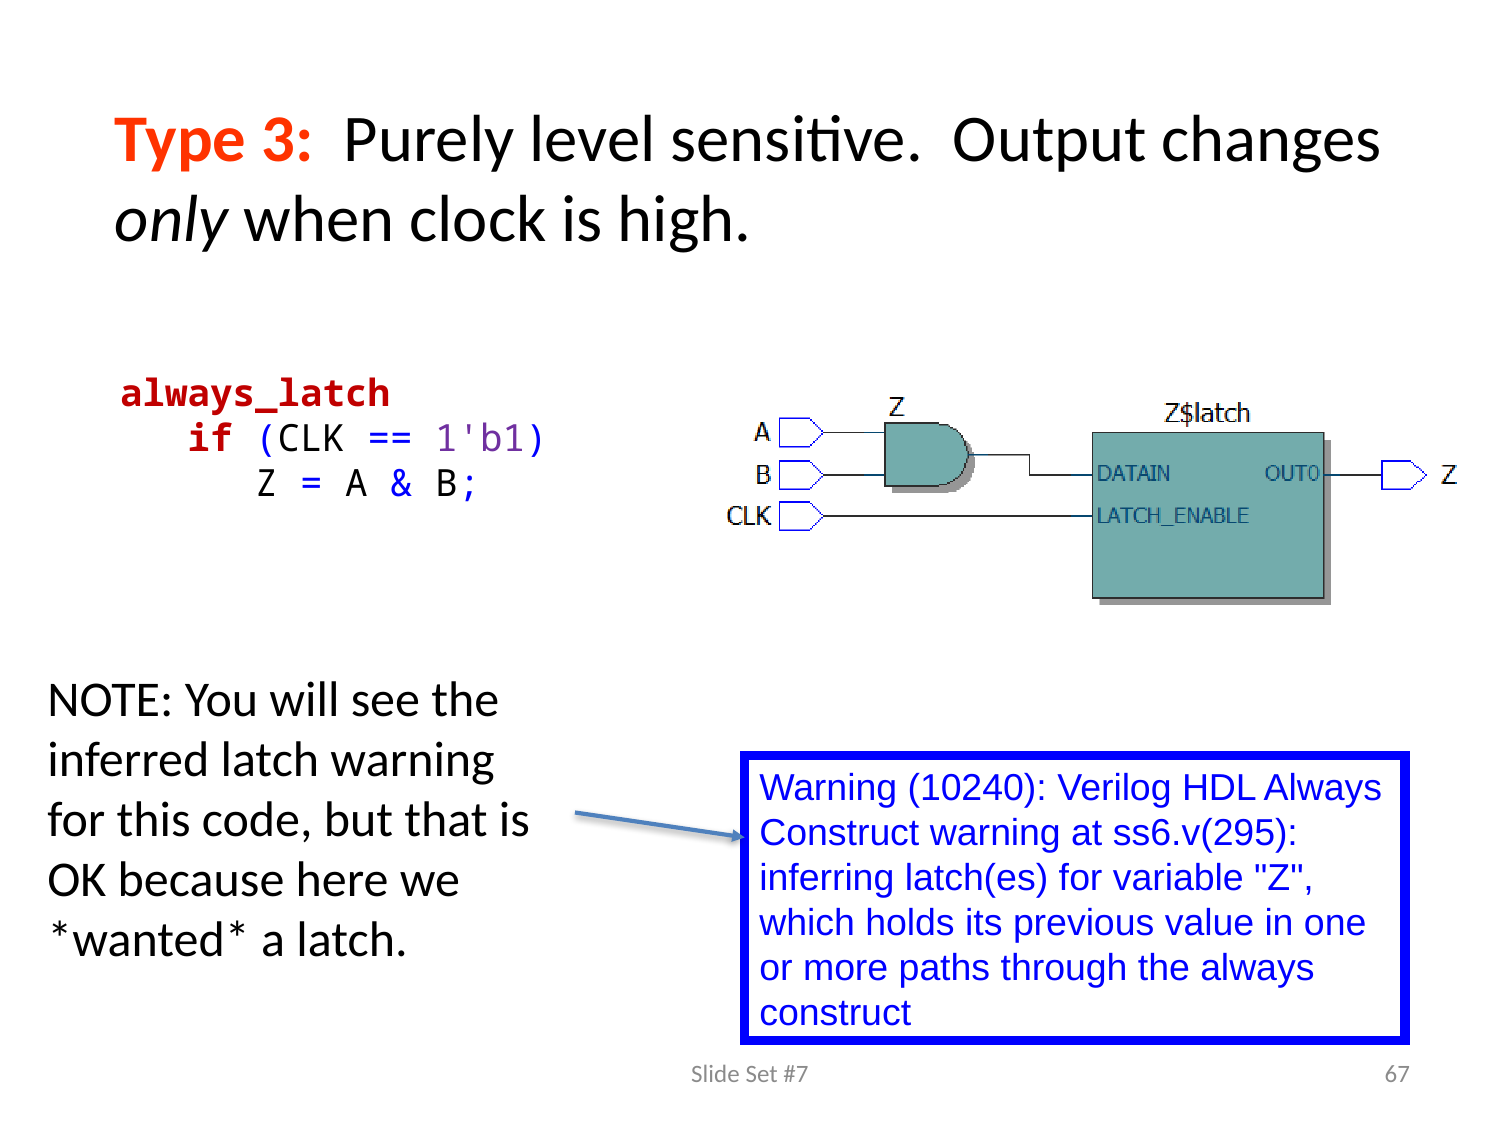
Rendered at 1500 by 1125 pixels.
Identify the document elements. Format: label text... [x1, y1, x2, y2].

list Type 3: Purely level sensitive. Output changes only when clock is high. [99, 87, 1475, 438]
footer Slide Set #7 [512, 1042, 988, 1103]
text_box always_latch if (CLK == 1'b1) Z = A & B; [83, 361, 563, 512]
text_box Warning (10240): Verilog HDL Always Construct warning at ss6.v(295): inferring latch(es) for variable "Z", which holds its previous value in one or more paths through the always construct [744, 755, 1406, 1041]
text_box NOTE: You will see the inferred latch warning for this code, but that is OK because here we *wanted* a latch. [32, 658, 575, 974]
slide_number 67 [1074, 1042, 1425, 1103]
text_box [574, 812, 746, 838]
picture [713, 347, 1473, 634]
